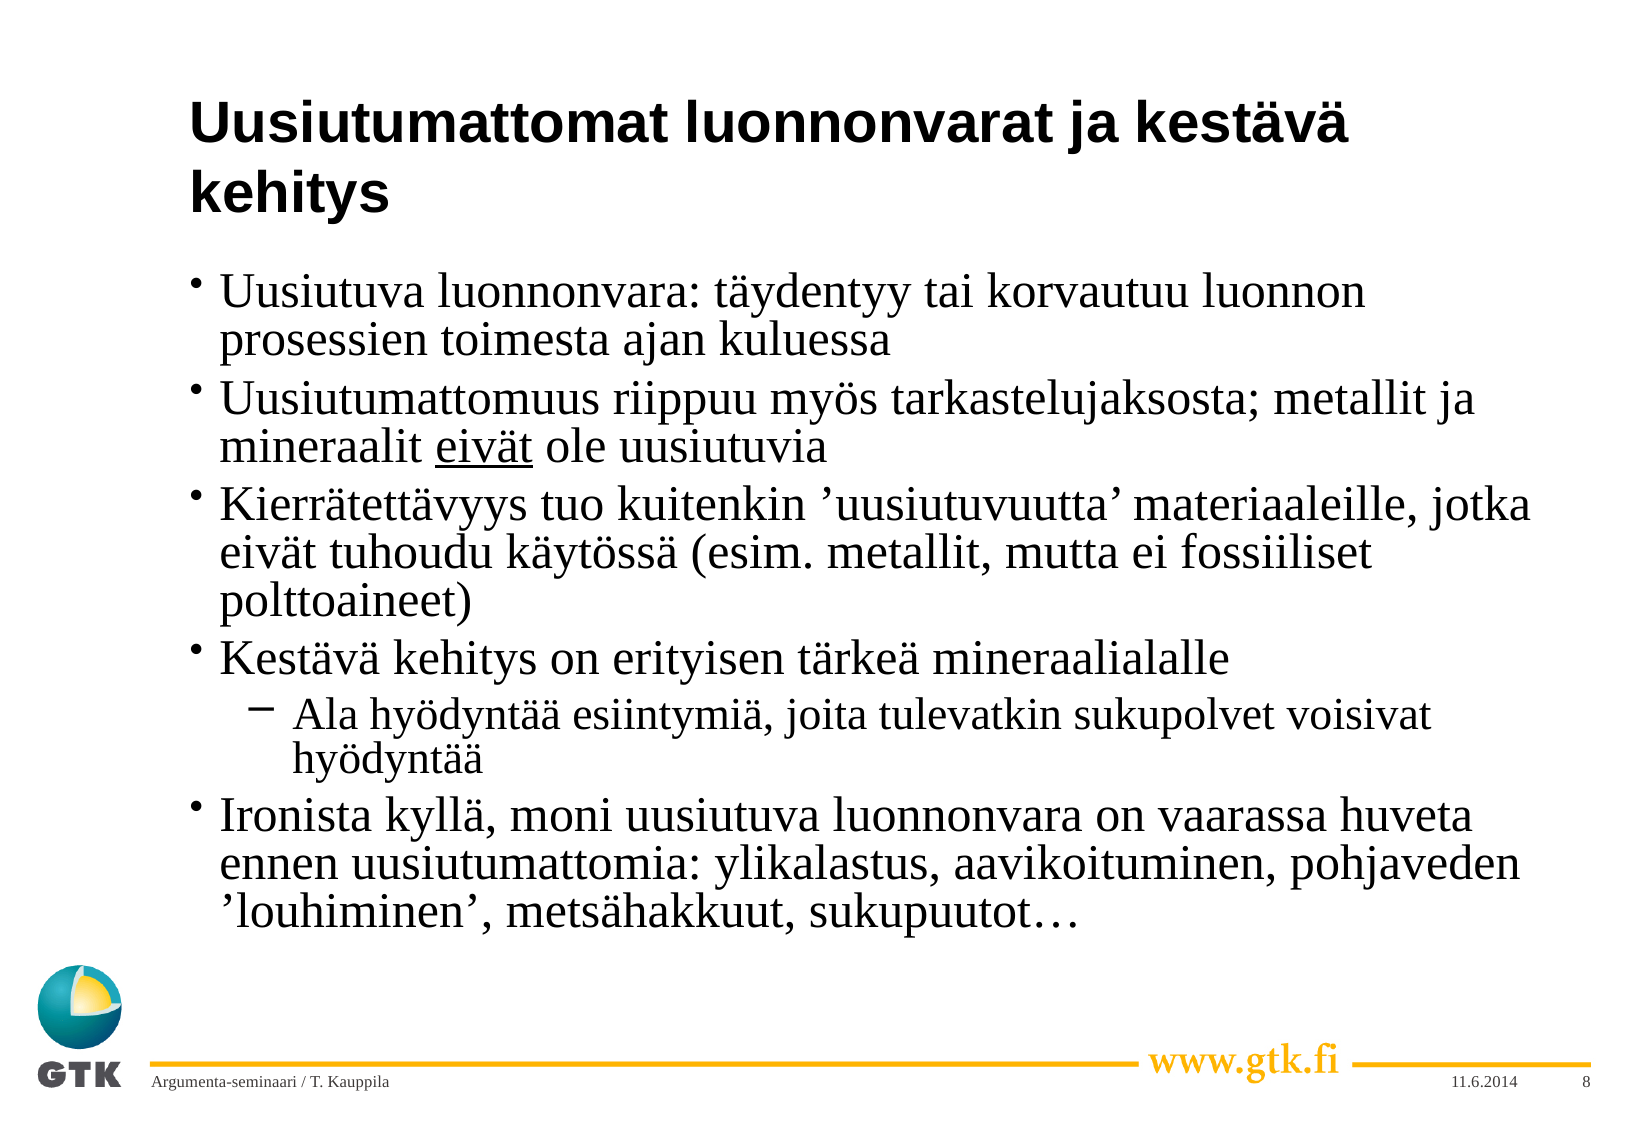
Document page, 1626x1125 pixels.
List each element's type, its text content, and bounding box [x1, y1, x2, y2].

slide_number 8 [1533, 1069, 1606, 1093]
picture [142, 1032, 1601, 1092]
picture [31, 952, 128, 1094]
footer Argumenta-seminaari / T. Kauppila [135, 1069, 1144, 1093]
title Uusiutumattomat luonnonvarat ja kestävä kehitys [174, 31, 1569, 232]
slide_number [1344, 1069, 1533, 1093]
list Uusiutuva luonnonvara: täydentyy tai korvautuu luonnon prosessien toimesta ajan kuluessa Uusiutumattomuus riippuu myös tarkastelujaksosta; metallit ja mineraalit eivät ole uusiutuvia Kierrätettävyys tuo kuitenkin ’uusiutuvuutta’ materiaaleille, jotka eivät tuhoudu käytössä (esim. metallit, mutta ei fossiiliset polttoaineet) Kestävä kehitys on erityisen tärkeä mineraalialalle Ala hyödyntää esiintymiä, joita tulevatkin sukupolvet voisivat hyödyntää Ironista kyllä, moni uusiutuva luonnonvara on vaarassa huveta ennen uusiutumattomia: ylikalastus, aavikoituminen, pohjaveden ’louhiminen’, metsähakkuut, sukupuutot… [174, 261, 1569, 1013]
